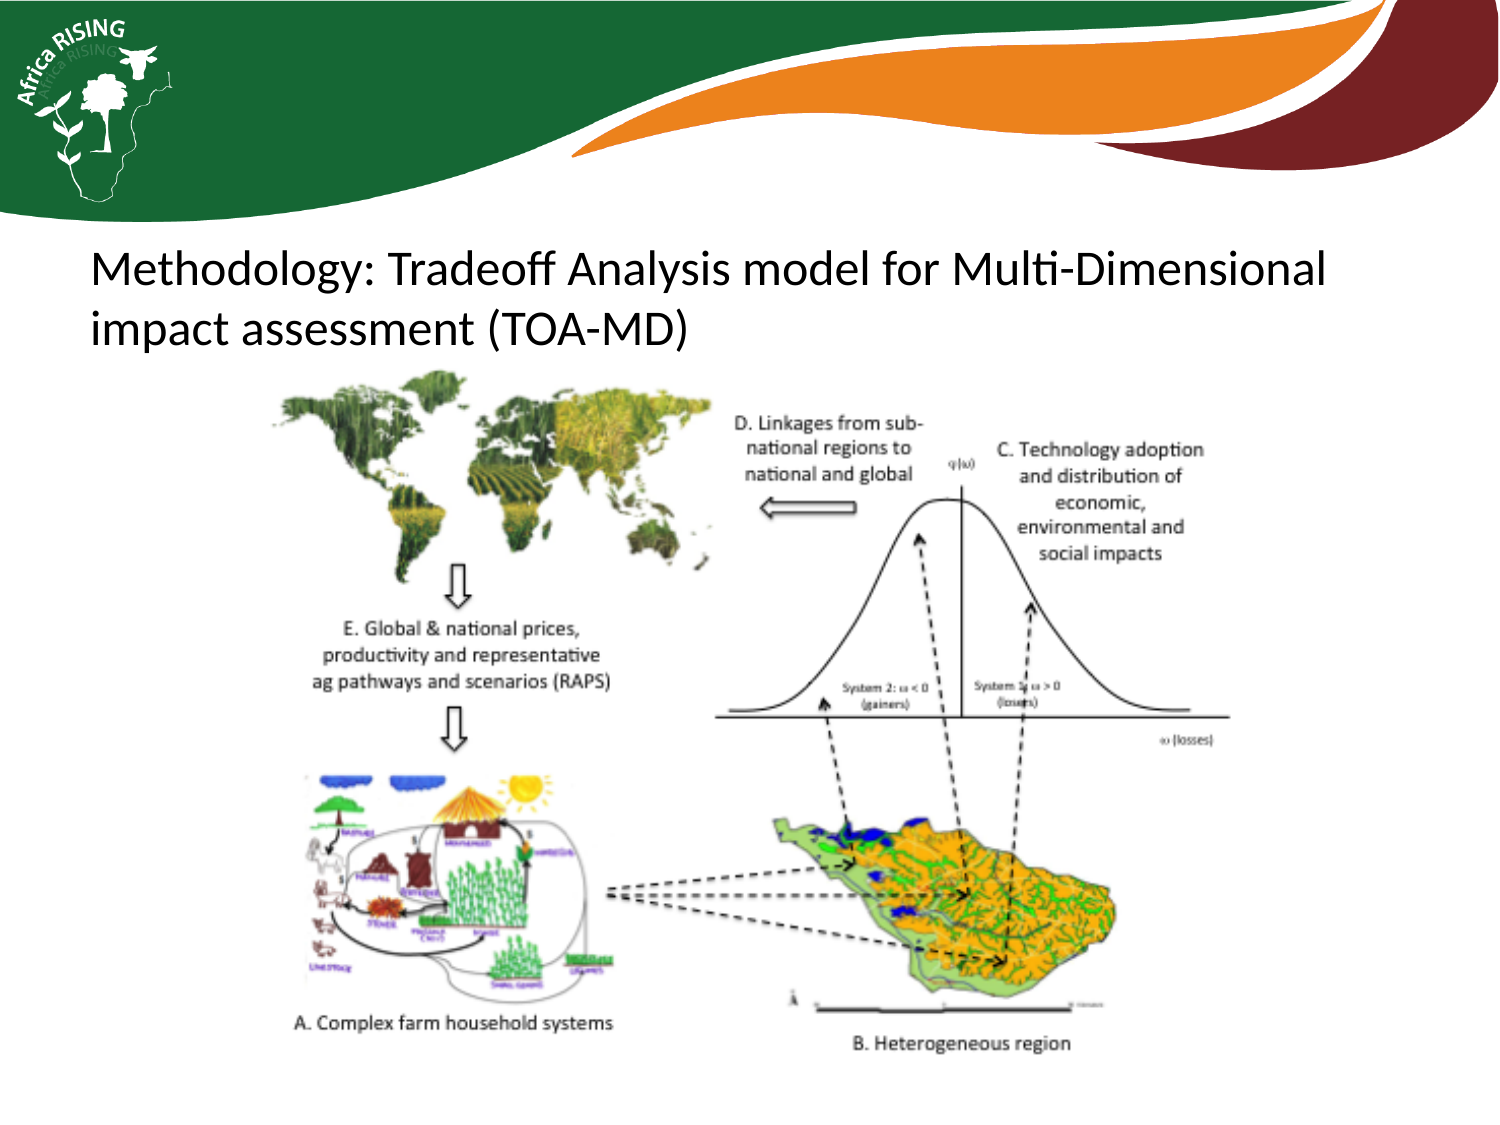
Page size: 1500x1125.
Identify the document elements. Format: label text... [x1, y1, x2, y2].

picture [263, 349, 1237, 1081]
title Methodology: Tradeoff Analysis model for Multi-Dimensional impact assessment (TOA-MD) [75, 237, 1425, 413]
picture [0, 0, 1499, 222]
